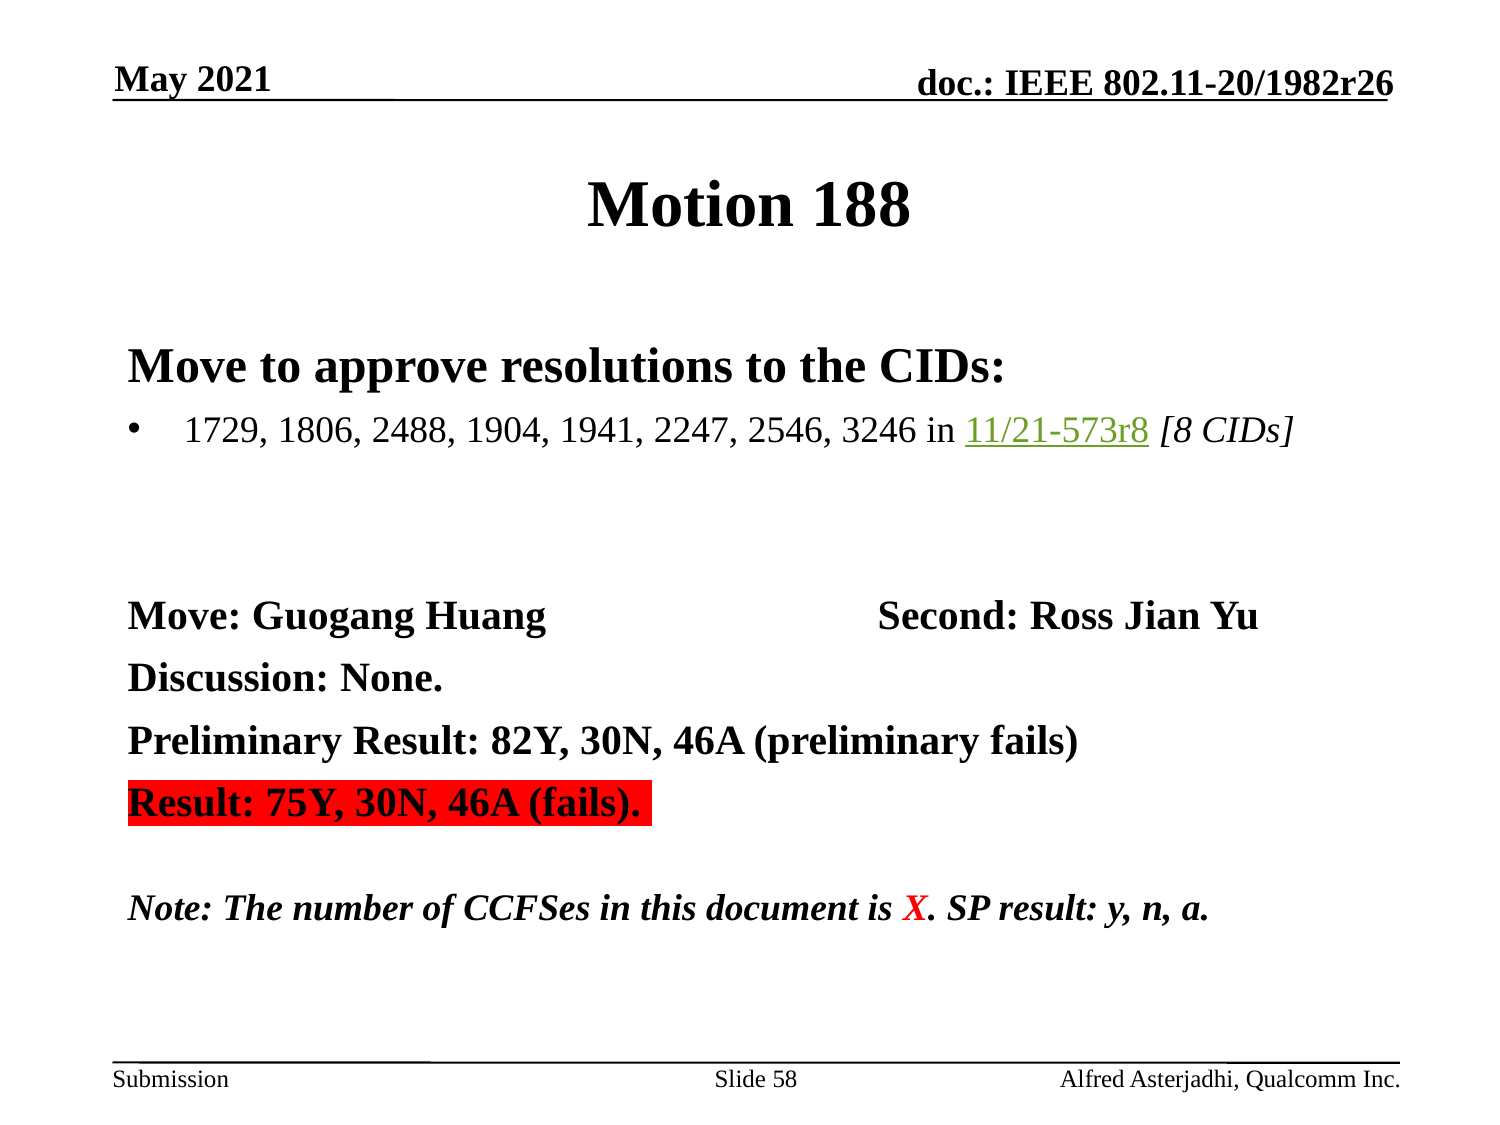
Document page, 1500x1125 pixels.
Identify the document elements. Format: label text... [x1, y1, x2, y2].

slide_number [114, 54, 423, 100]
title Motion 188 [112, 112, 1388, 288]
slide_number Slide 58 [712, 1061, 800, 1123]
list Move to approve resolutions to the CIDs: 1729, 1806, 2488, 1904, 1941, 2247, 2546, 3246 in 11/21-573r8 [8 CIDs] Move: Guogang Huang Second: Ross Jian Yu Discussion: None. Preliminary Result: 82Y, 30N, 46A (preliminary fails) Result: 75Y, 30N, 46A (fails). Note: The number of CCFSes in this document is X. SP result: y, n, a. [112, 324, 1388, 1000]
footer Alfred Asterjadhi, Qualcomm Inc. [878, 1061, 1402, 1093]
